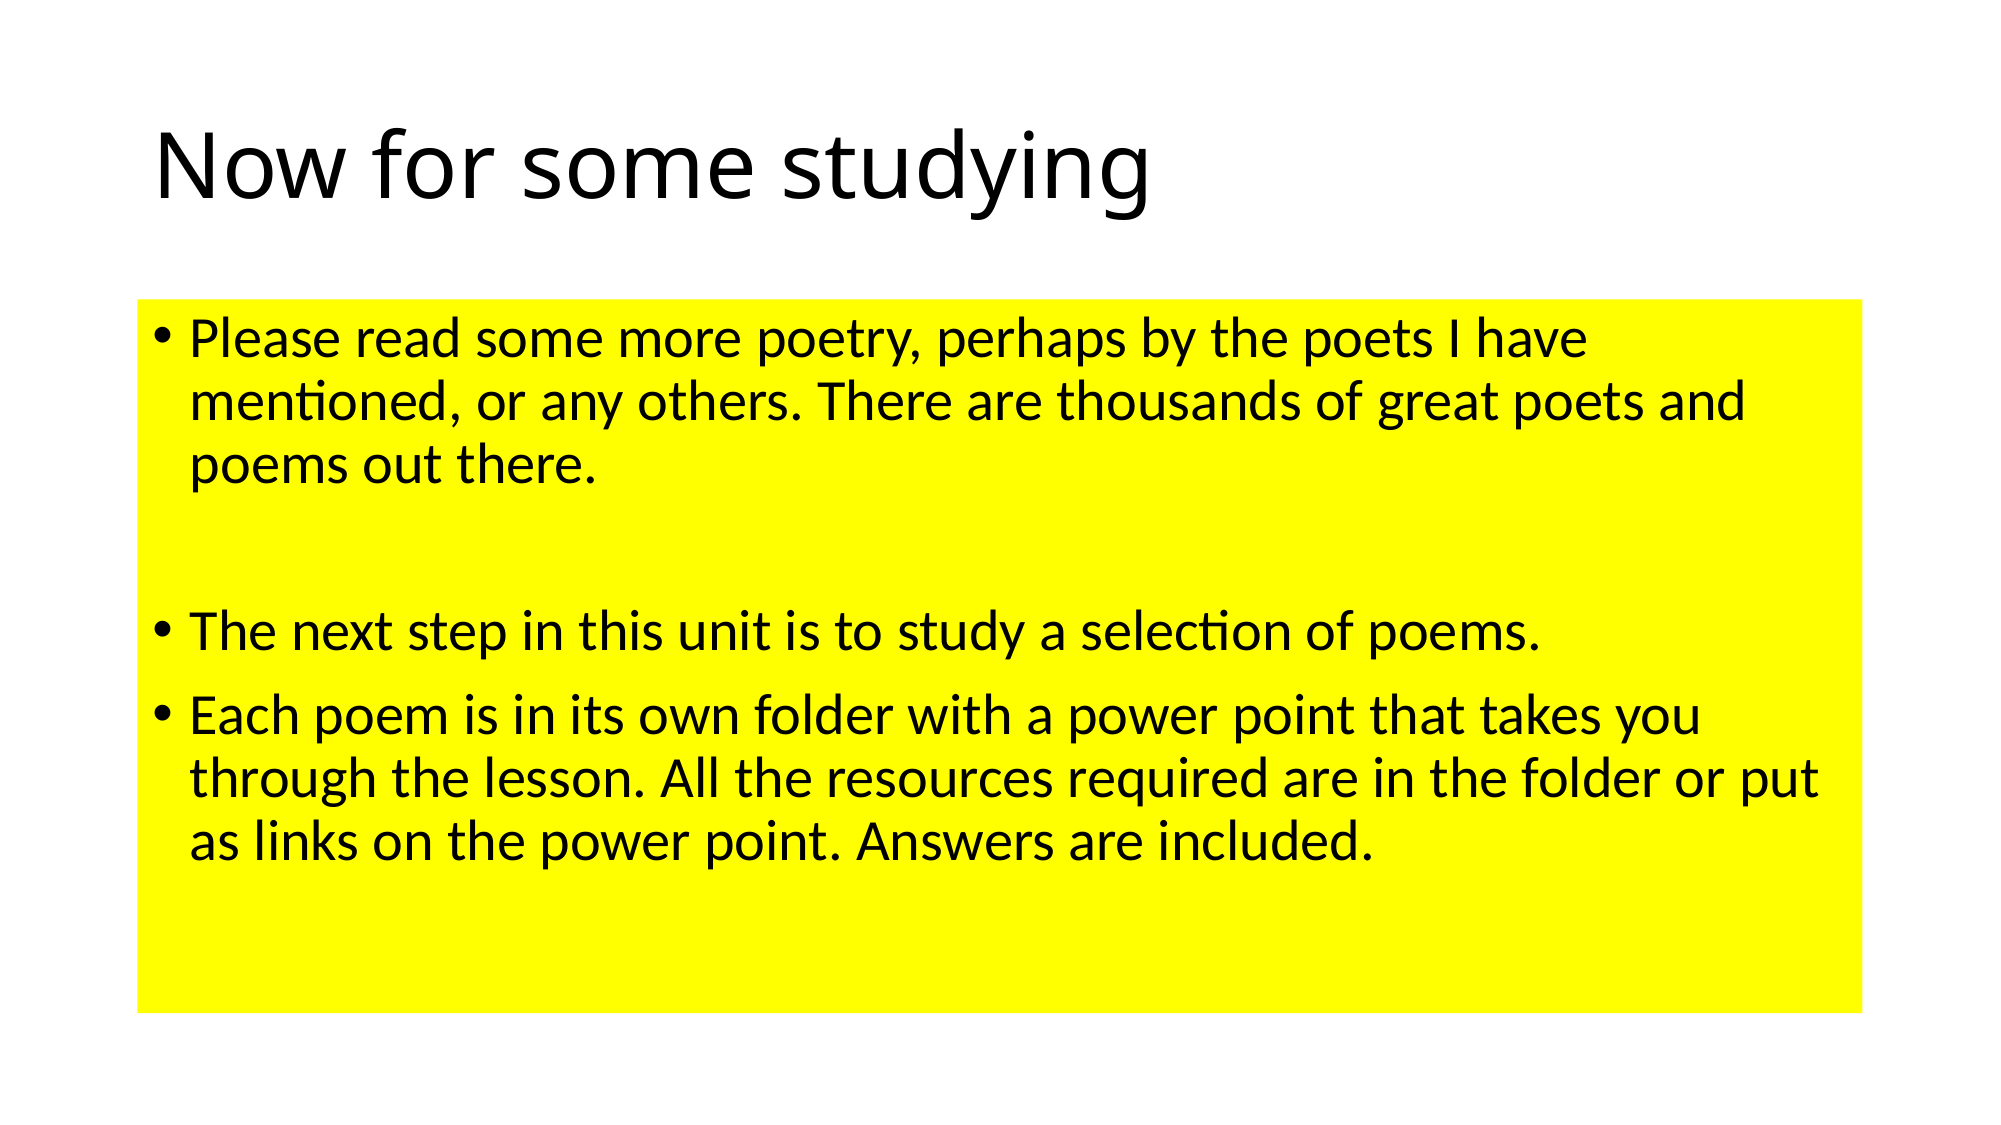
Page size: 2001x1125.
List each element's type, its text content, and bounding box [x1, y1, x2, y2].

list Please read some more poetry, perhaps by the poets I have mentioned, or any others. There are thousands of great poets and poems out there. The next step in this unit is to study a selection of poems. Each poem is in its own folder with a power point that takes you through the lesson. All the resources required are in the folder or put as links on the power point. Answers are included. [137, 299, 1863, 1014]
title Now for some studying [137, 59, 1863, 278]
